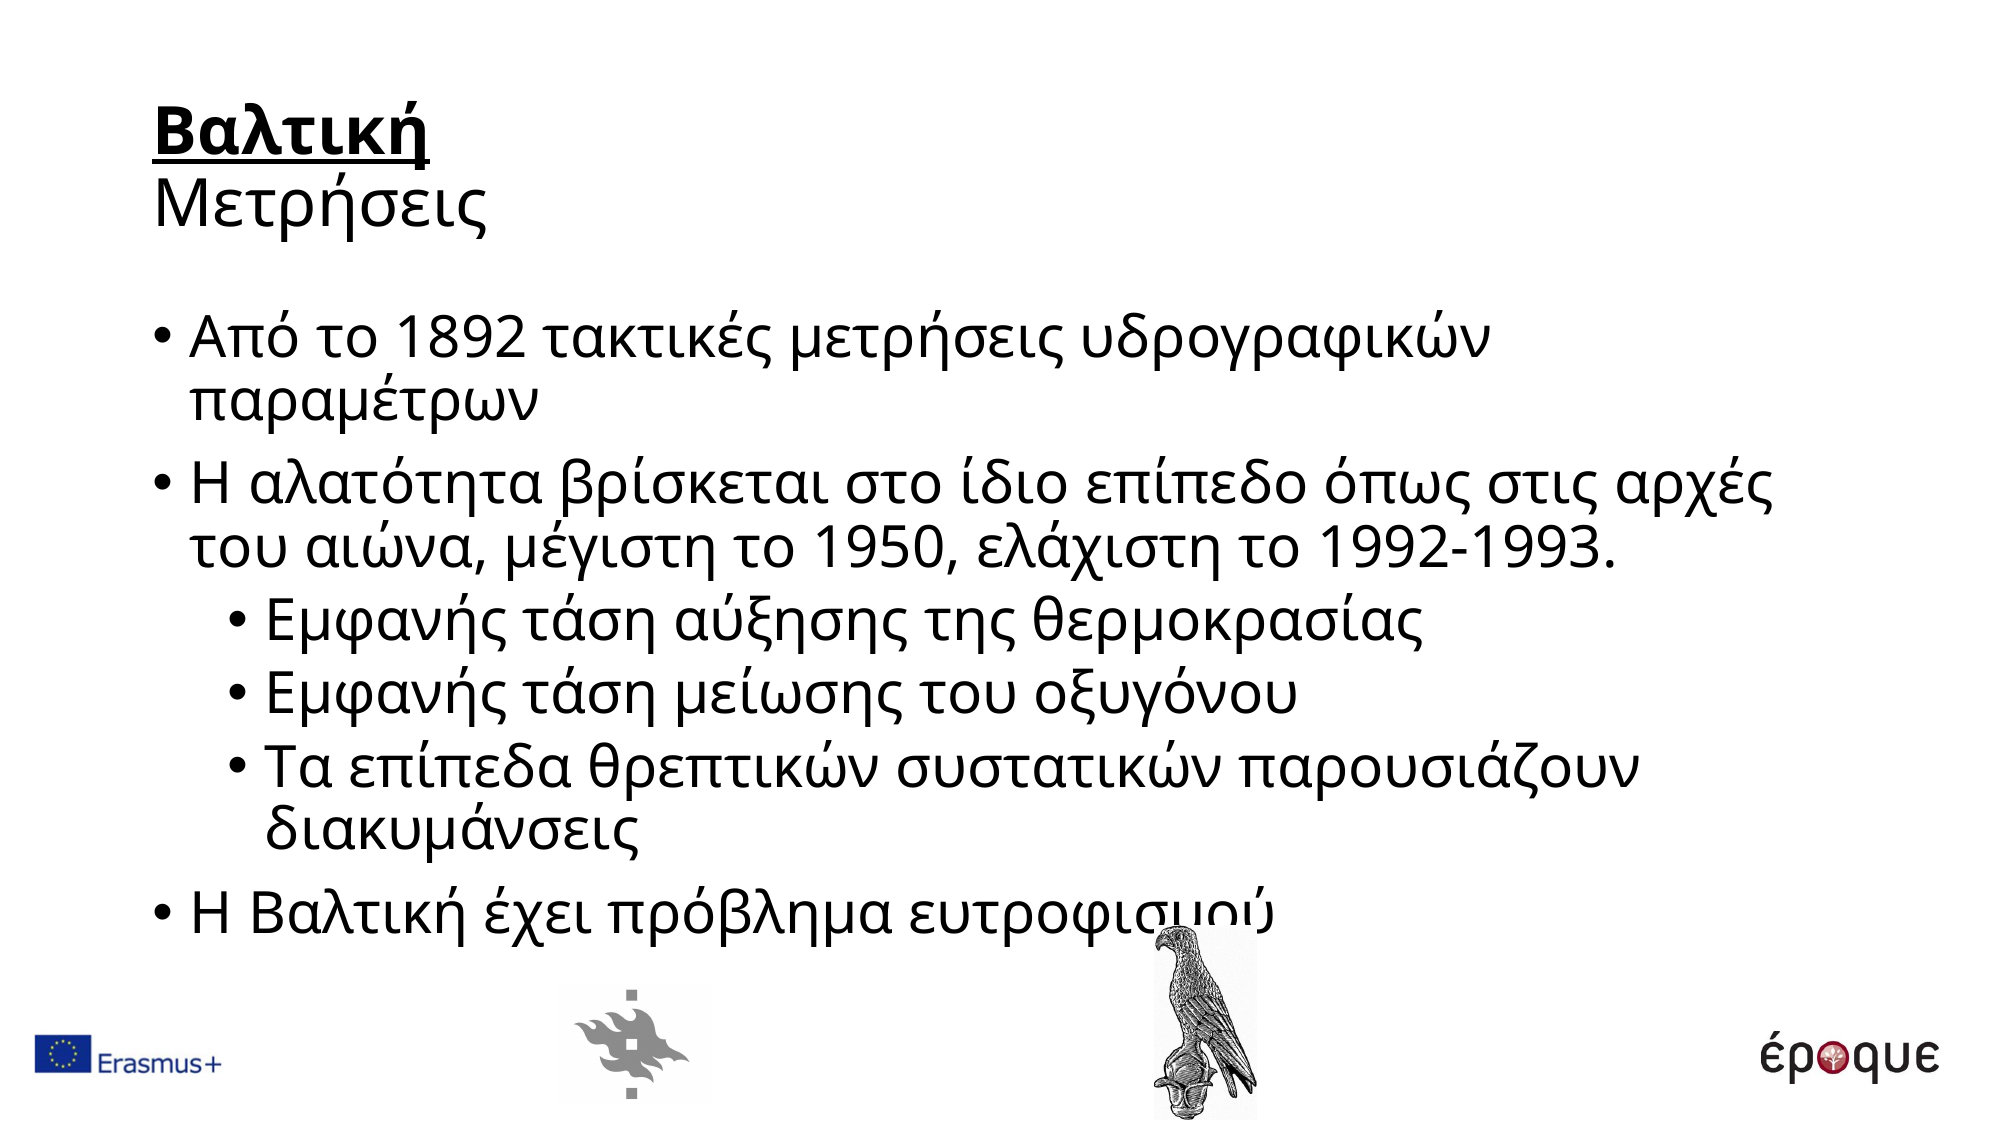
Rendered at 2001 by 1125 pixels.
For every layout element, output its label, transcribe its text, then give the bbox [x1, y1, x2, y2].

picture [1154, 925, 1258, 1120]
picture [1761, 1031, 1939, 1084]
title Βαλτική Mετρήσεις [137, 59, 1863, 278]
picture [33, 1024, 223, 1084]
list Από το 1892 τακτικές μετρήσεις υδρογραφικών παραμέτρων Η αλατότητα βρίσκεται στο ίδιο επίπεδο όπως στις αρχές του αιώνα, μέγιστη το 1950, ελάχιστη το 1992-1993. Εμφανής τάση αύξησης της θερμοκρασίας Εμφανής τάση μείωσης του οξυγόνου Tα επίπεδα θρεπτικών συστατικών παρουσιάζουν διακυμάνσεις Η Βαλτική έχει πρόβλημα ευτροφισμού [137, 299, 1863, 1014]
picture [556, 981, 712, 1107]
